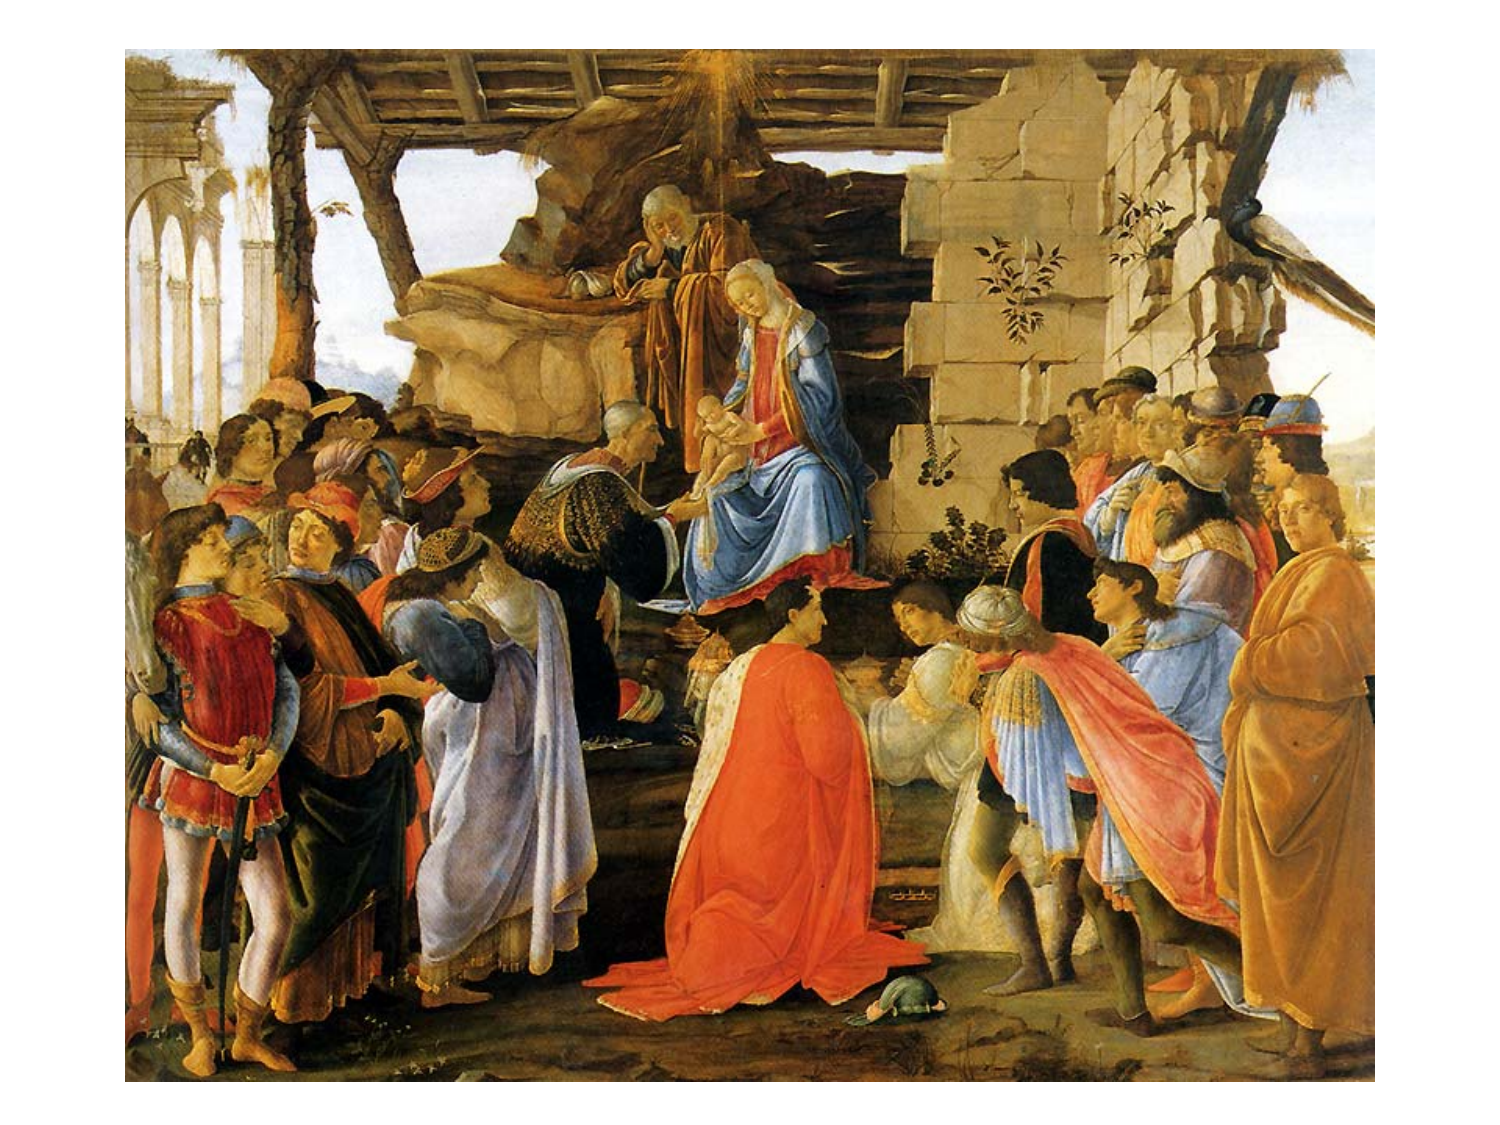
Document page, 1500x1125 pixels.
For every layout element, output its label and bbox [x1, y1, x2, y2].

picture [124, 49, 1376, 1082]
